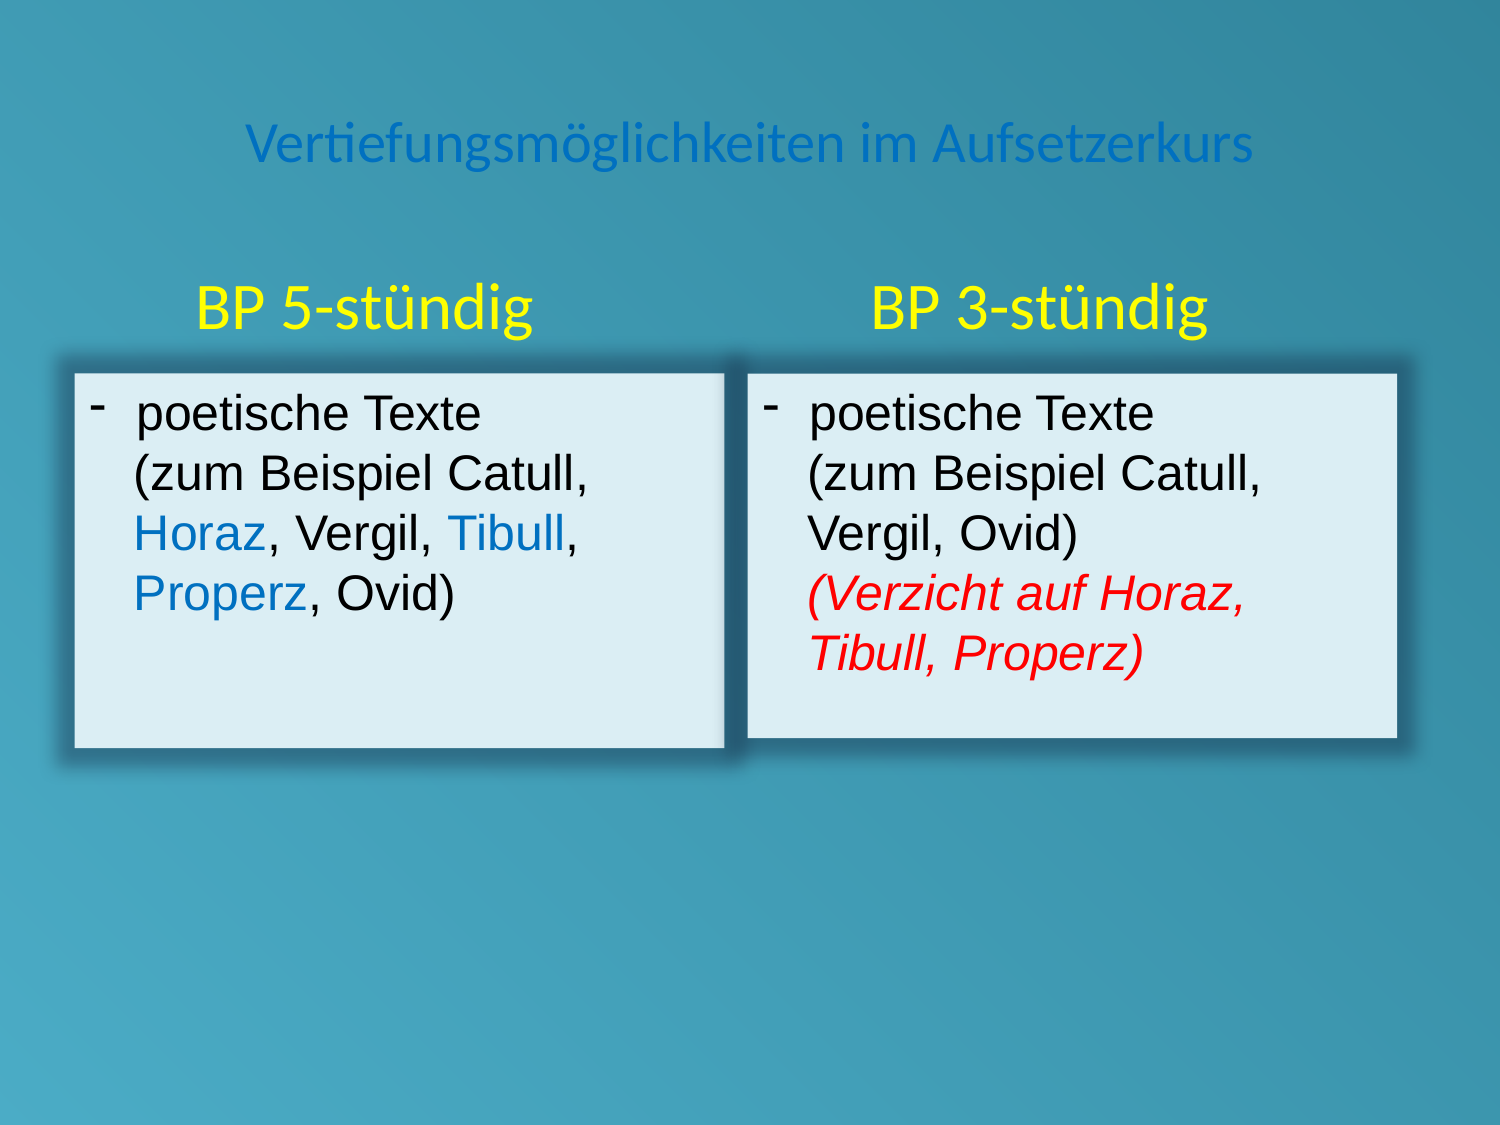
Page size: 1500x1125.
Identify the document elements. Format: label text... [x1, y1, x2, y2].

list BP 5-stündig BP 3-stündig [75, 760, 1425, 1005]
list BP 5-stündig BP 3-stündig [75, 255, 1425, 352]
text_box poetische Texte (zum Beispiel Catull, Vergil, Ovid) (Verzicht auf Horaz, Tibull, Properz) [747, 373, 1398, 739]
text_box poetische Texte (zum Beispiel Catull, Horaz, Vergil, Tibull, Properz, Ovid) [74, 373, 718, 749]
title Vertiefungsmöglichkeiten im Aufsetzerkurs [75, 45, 1425, 233]
